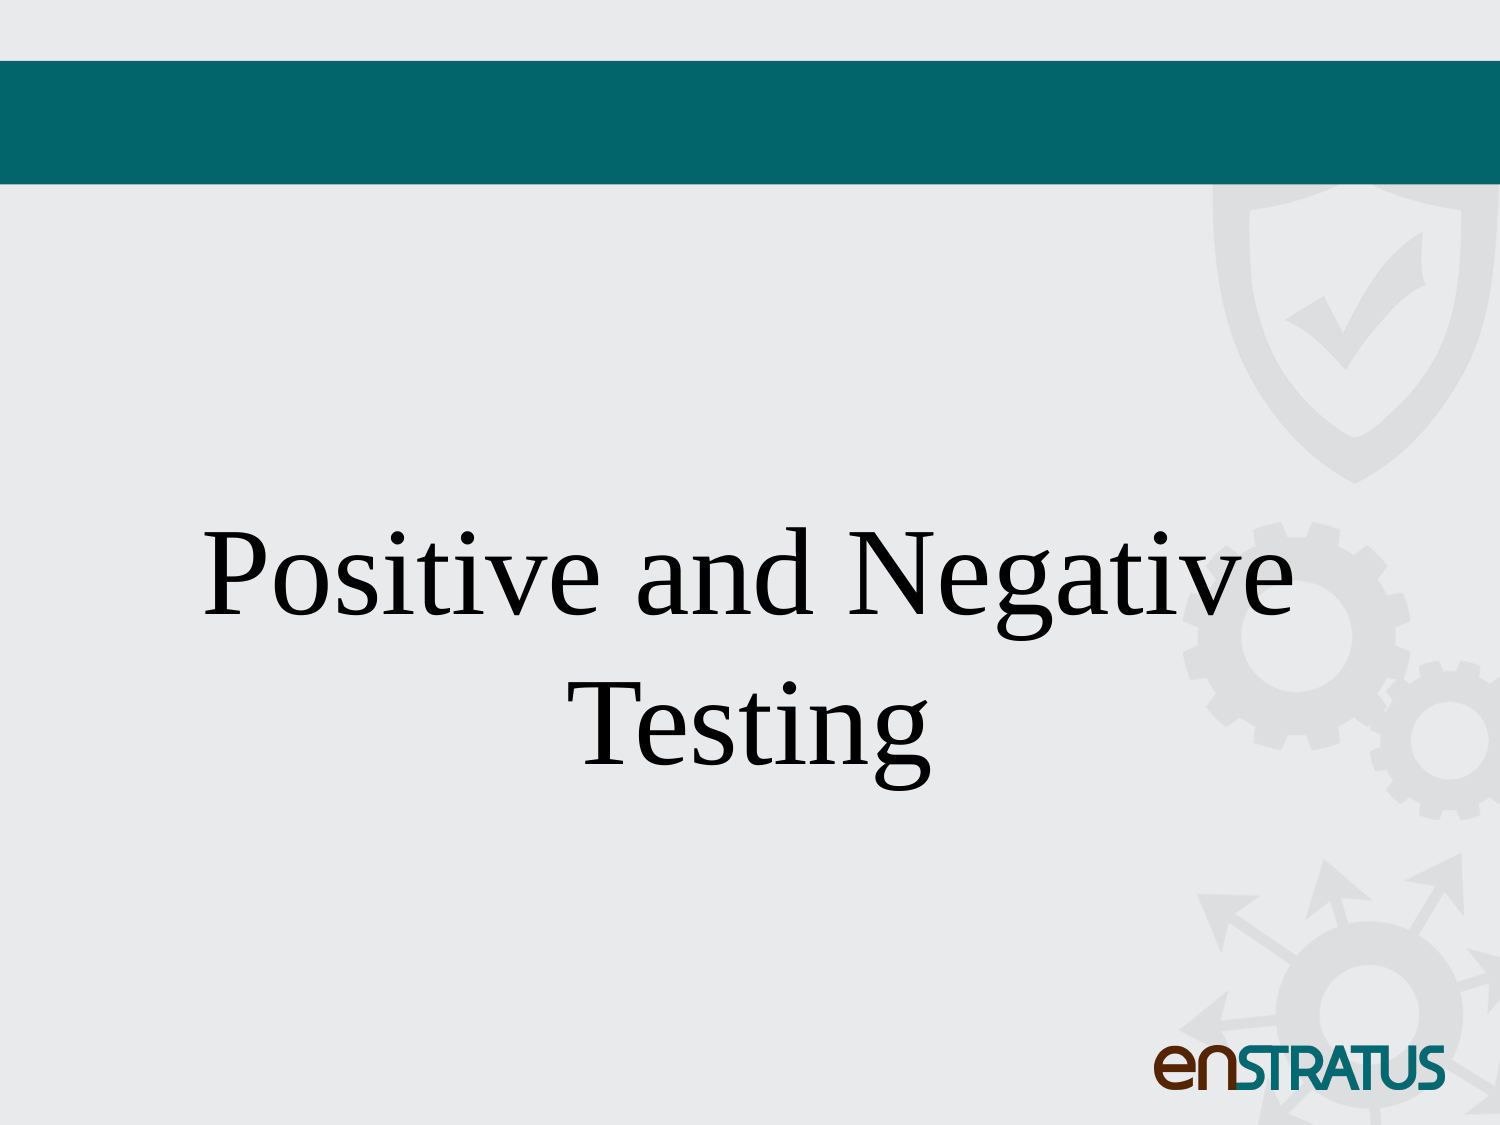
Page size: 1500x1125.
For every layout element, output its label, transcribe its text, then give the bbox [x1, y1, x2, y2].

picture [0, 0, 1500, 60]
picture [0, 185, 1500, 1125]
list Positive and Negative Testing [65, 234, 1435, 1046]
